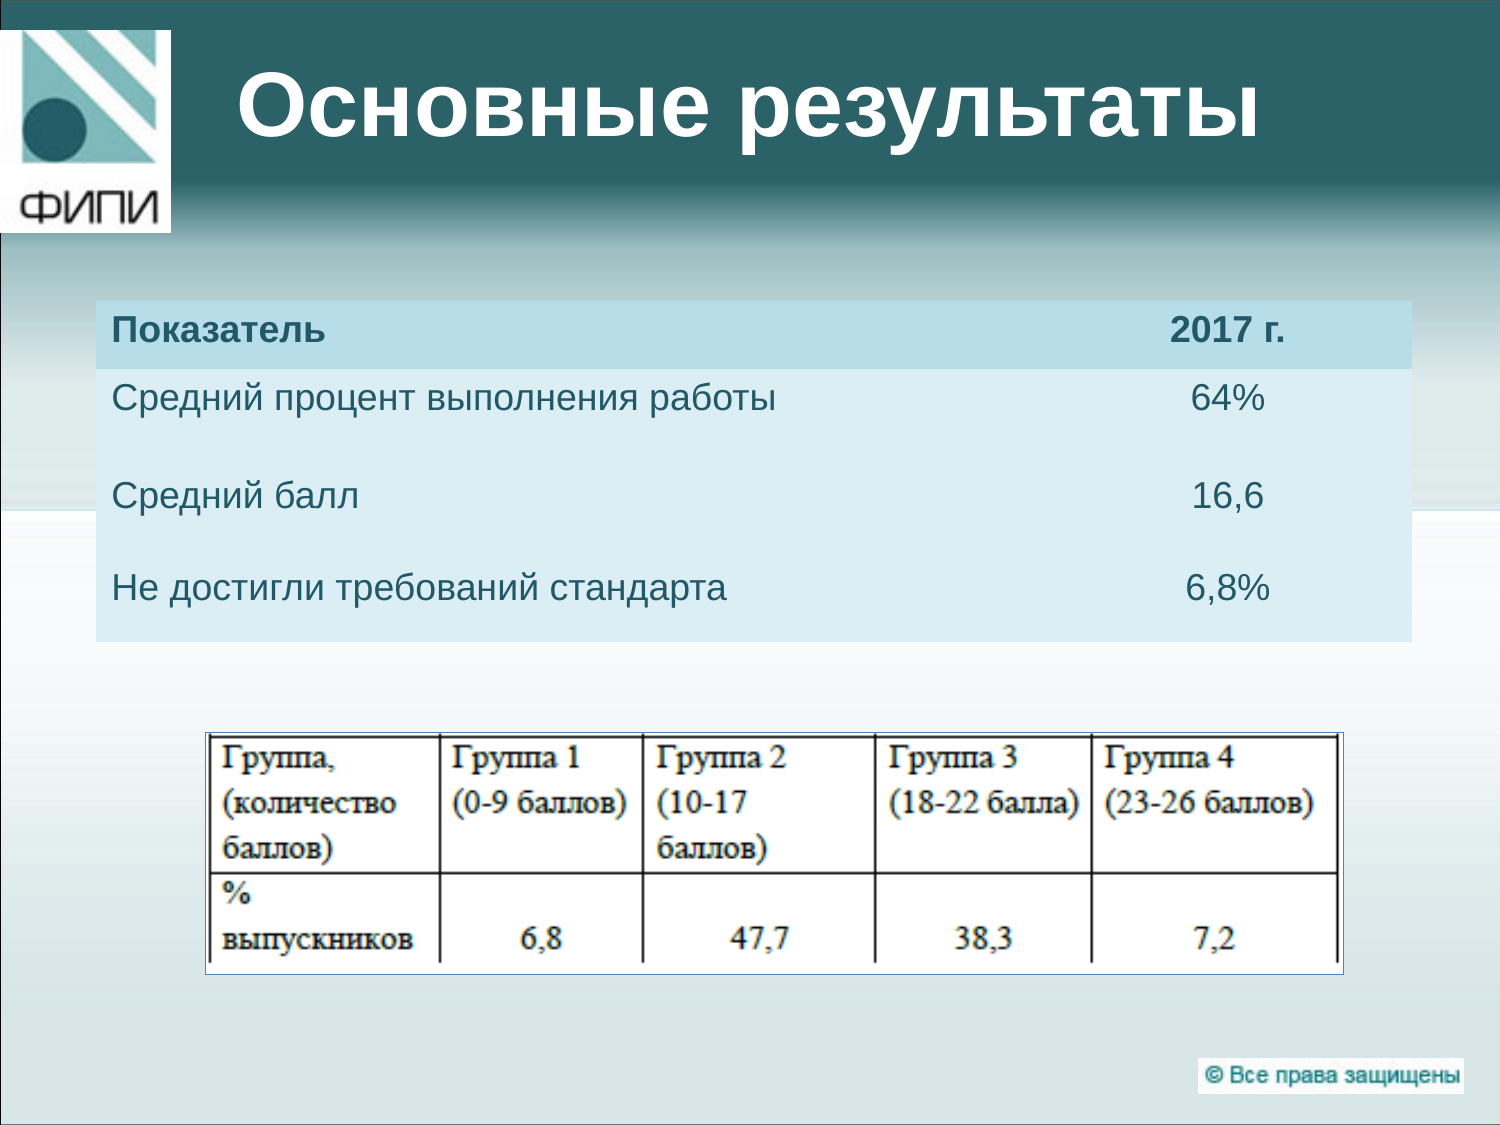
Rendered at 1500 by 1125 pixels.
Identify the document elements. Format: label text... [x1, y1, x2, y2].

table_cell Средний балл [96, 467, 1044, 559]
table_cell Средний процент выполнения работы [96, 369, 1044, 467]
table_cell 16,6 [1044, 467, 1412, 559]
table_header 2017 г. [1044, 301, 1412, 369]
table_header Показатель [96, 301, 1044, 369]
text_box Основные результаты [74, 41, 1425, 158]
table_cell Не достигли требований стандарта [96, 559, 1044, 642]
table_cell 6,8% [1044, 559, 1412, 642]
table_cell 64% [1044, 369, 1412, 467]
picture [0, 0, 1500, 1125]
